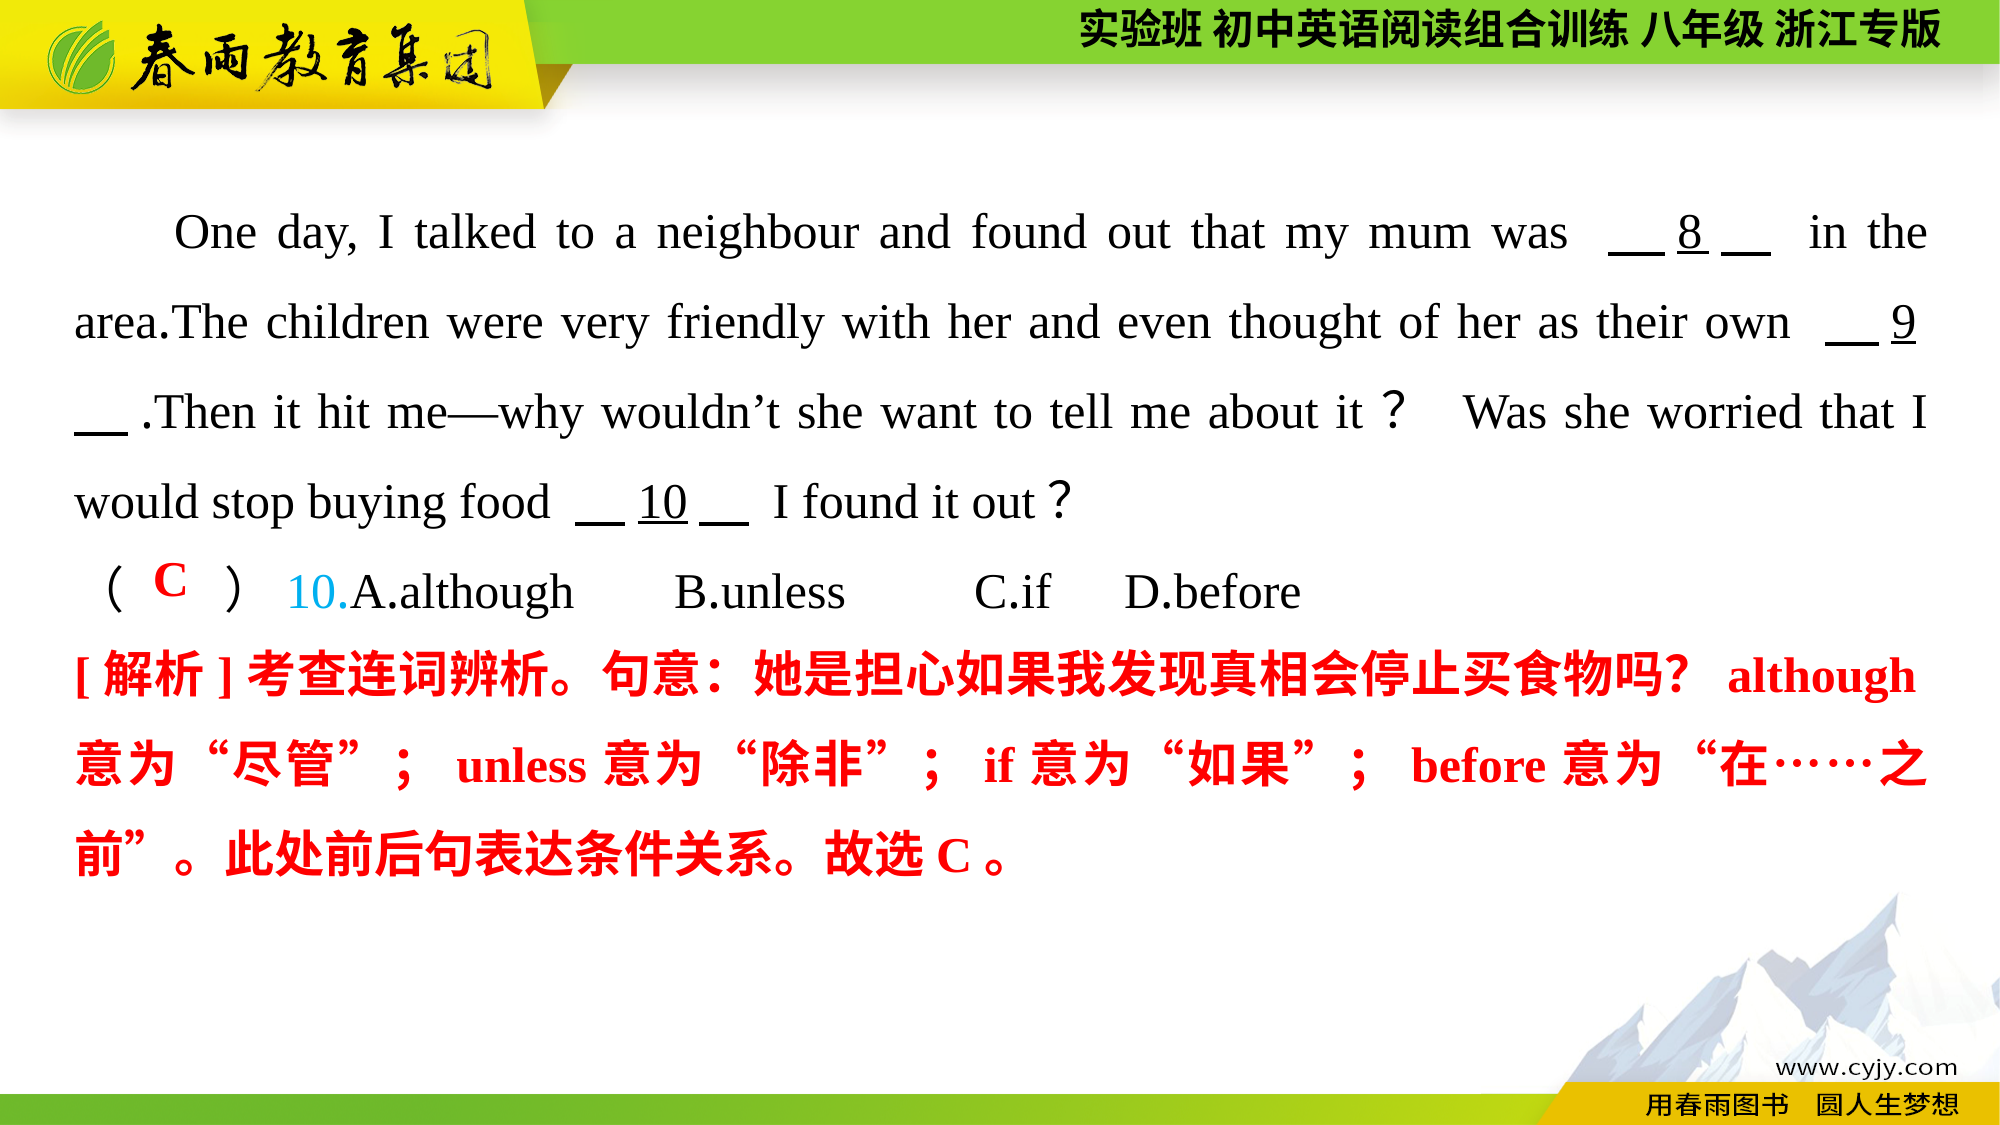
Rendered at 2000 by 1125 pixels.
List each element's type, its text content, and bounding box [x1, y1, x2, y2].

text_box C [138, 538, 204, 614]
text_box [解析]考查连词辨析。句意：她是担心如果我发现真相会停止买食物吗？although意为“尽管”；unless意为“除非”；if意为“如果”；before意为“在……之前”。此处前后句表达条件关系。故选C。 [59, 605, 1944, 891]
list One day, I talked to a neighbour and found out that my mum was 8 in the area.The children were very friendly with her and even thought of her as their own 9 .Then it hit me—why wouldn’t she want to tell me about it？ Was she worried that I would stop buying food 10 I found it out？ （ ）10.A.although B.unless C.if D.before [59, 160, 1944, 605]
picture [0, 0, 2000, 1125]
